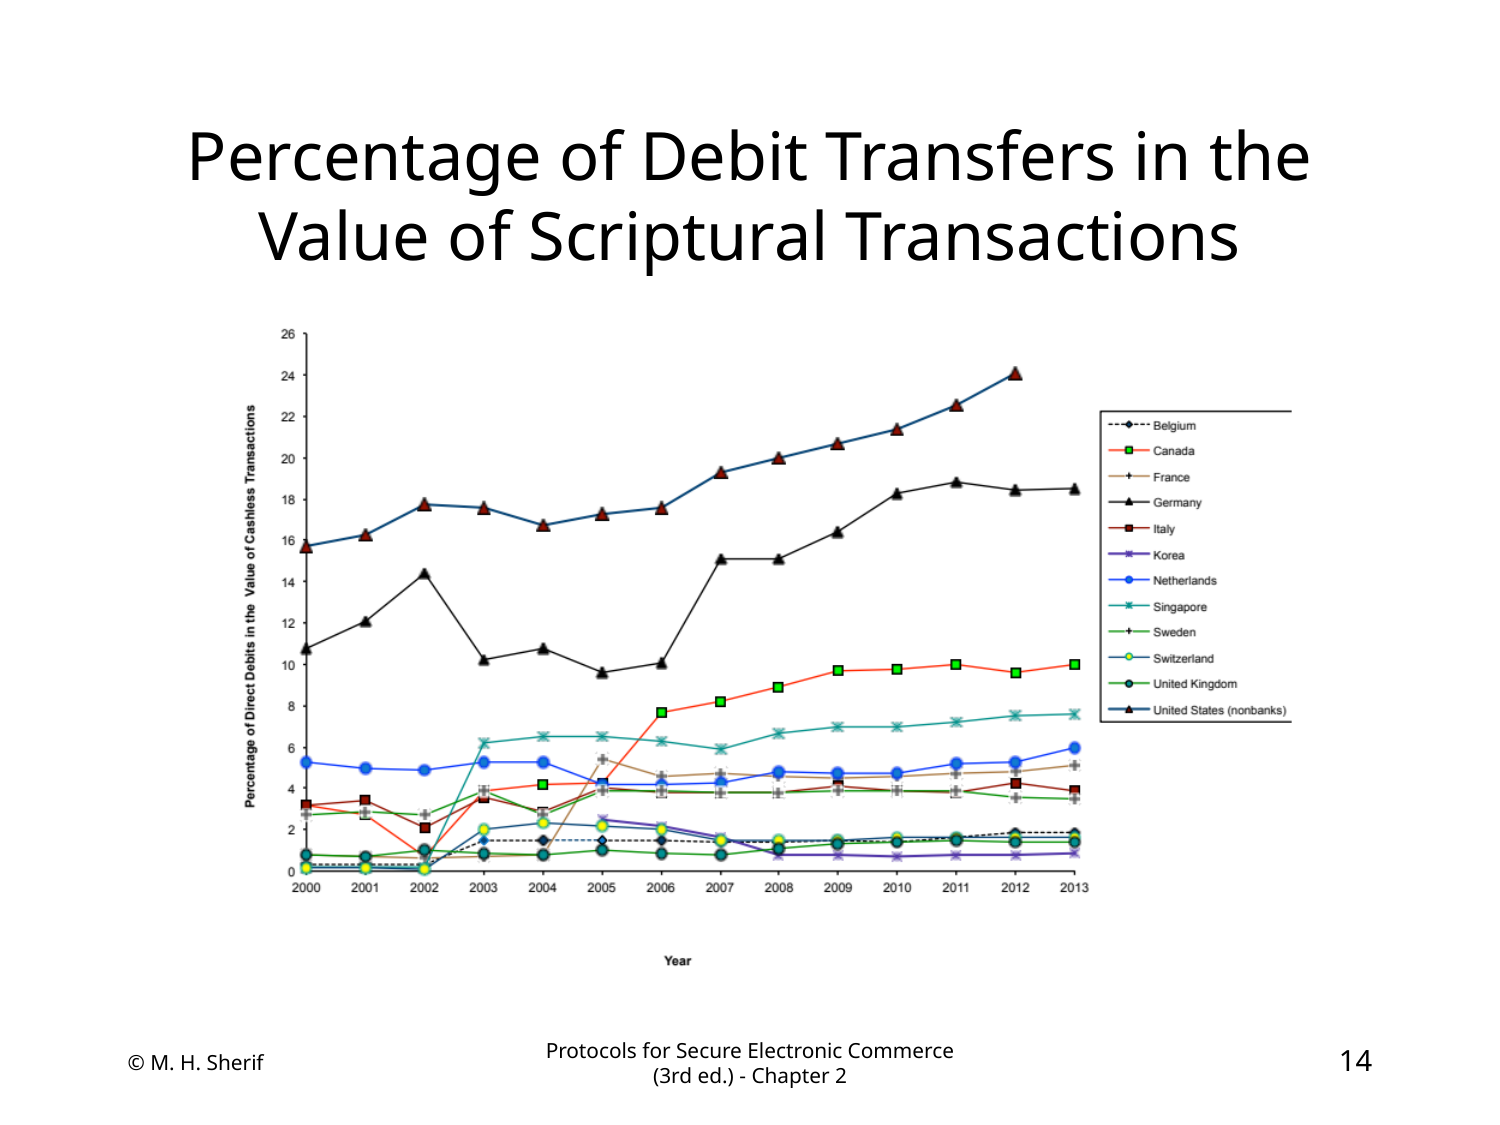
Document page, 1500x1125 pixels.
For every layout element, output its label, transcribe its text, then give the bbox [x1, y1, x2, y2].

slide_number 14 [1074, 1025, 1388, 1100]
picture [212, 287, 1292, 985]
slide_number © M. H. Sherif [112, 1025, 425, 1100]
title Percentage of Debit Transfers in the Value of Scriptural Transactions [112, 99, 1388, 288]
footer Protocols for Secure Electronic Commerce (3rd ed.) - Chapter 2 [512, 1025, 988, 1100]
